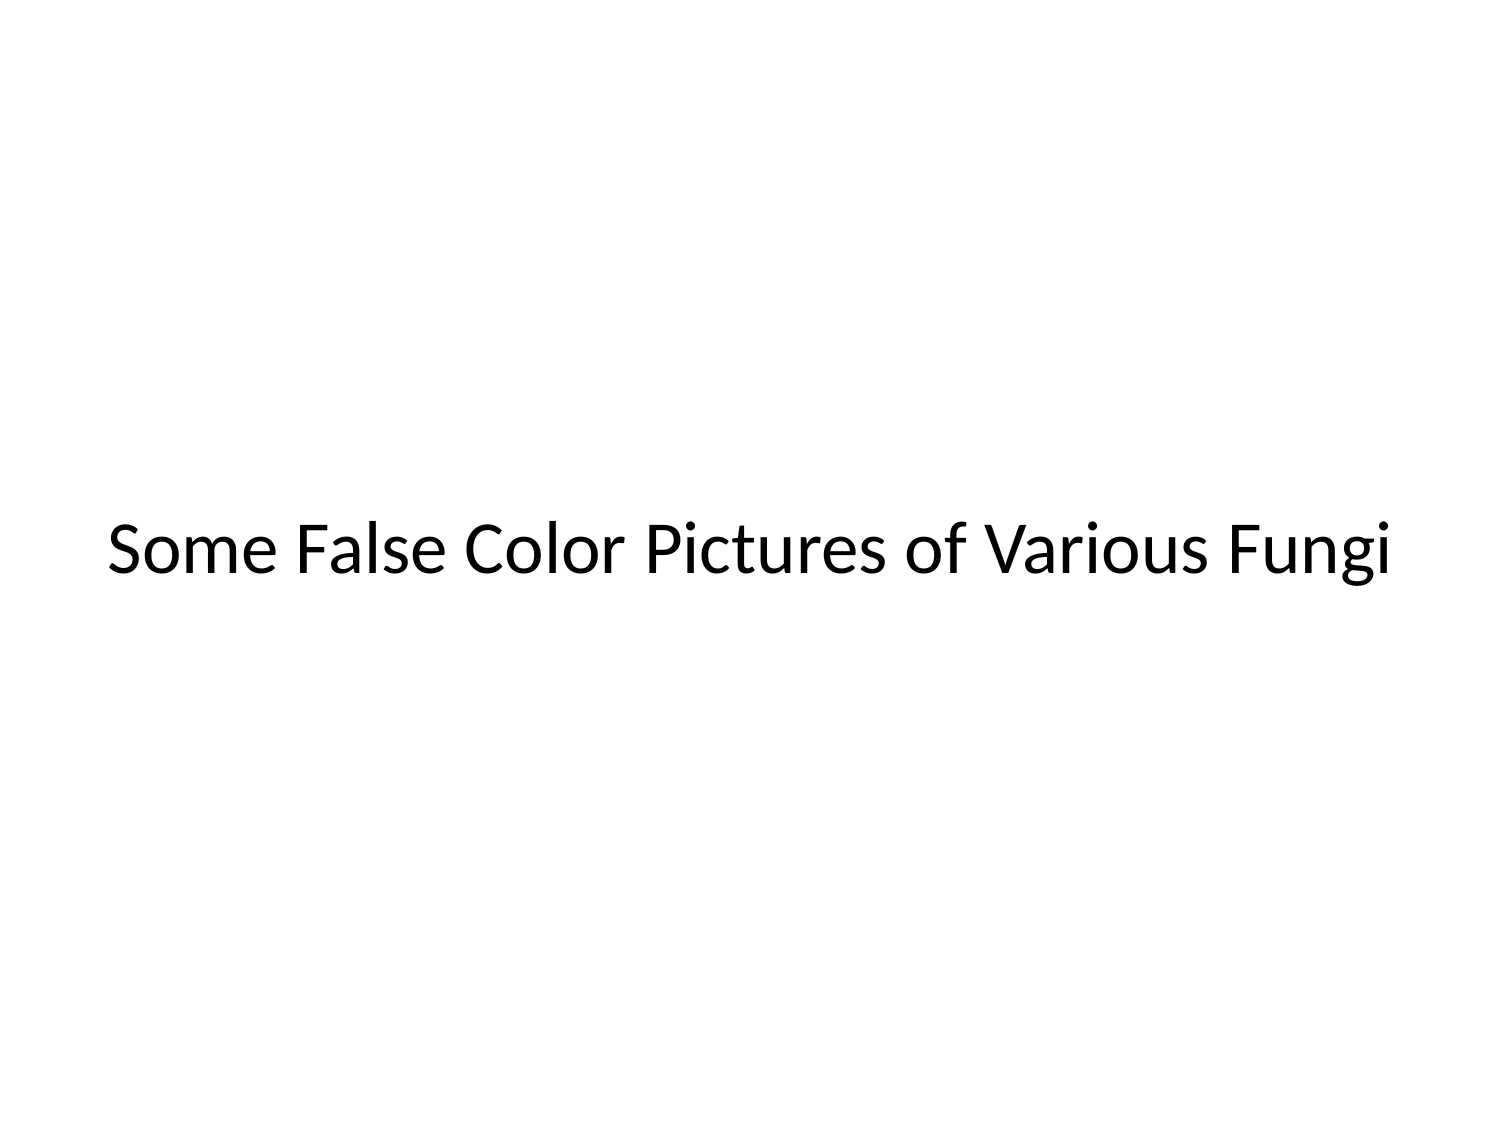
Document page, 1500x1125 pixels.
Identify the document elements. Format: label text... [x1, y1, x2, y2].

text_box Some False Color Pictures of Various Fungi [92, 491, 1410, 596]
